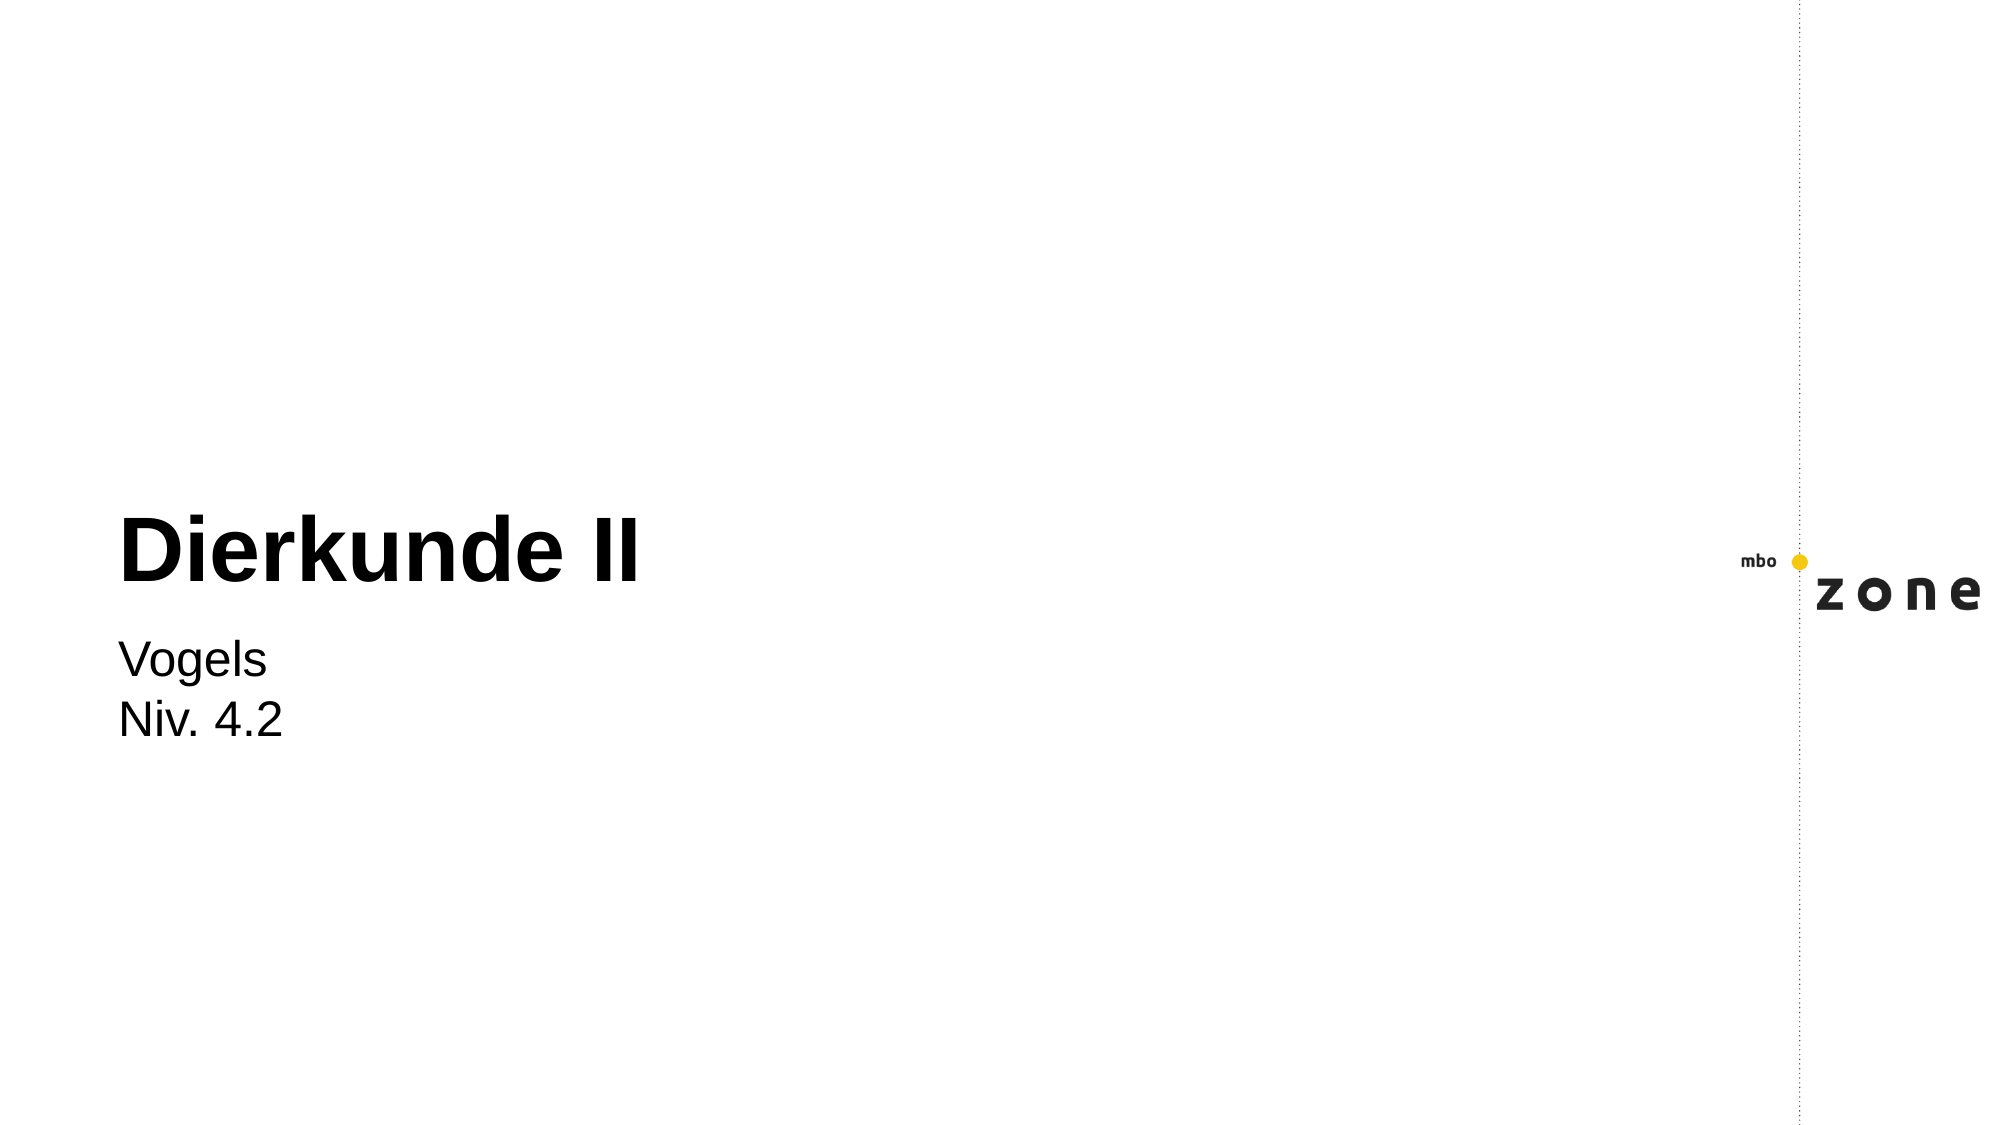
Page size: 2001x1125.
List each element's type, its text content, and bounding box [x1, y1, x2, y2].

subtitle Vogels Niv. 4.2 [118, 625, 1477, 745]
picture [1596, 0, 2001, 1125]
title Dierkunde II [118, 501, 1477, 621]
